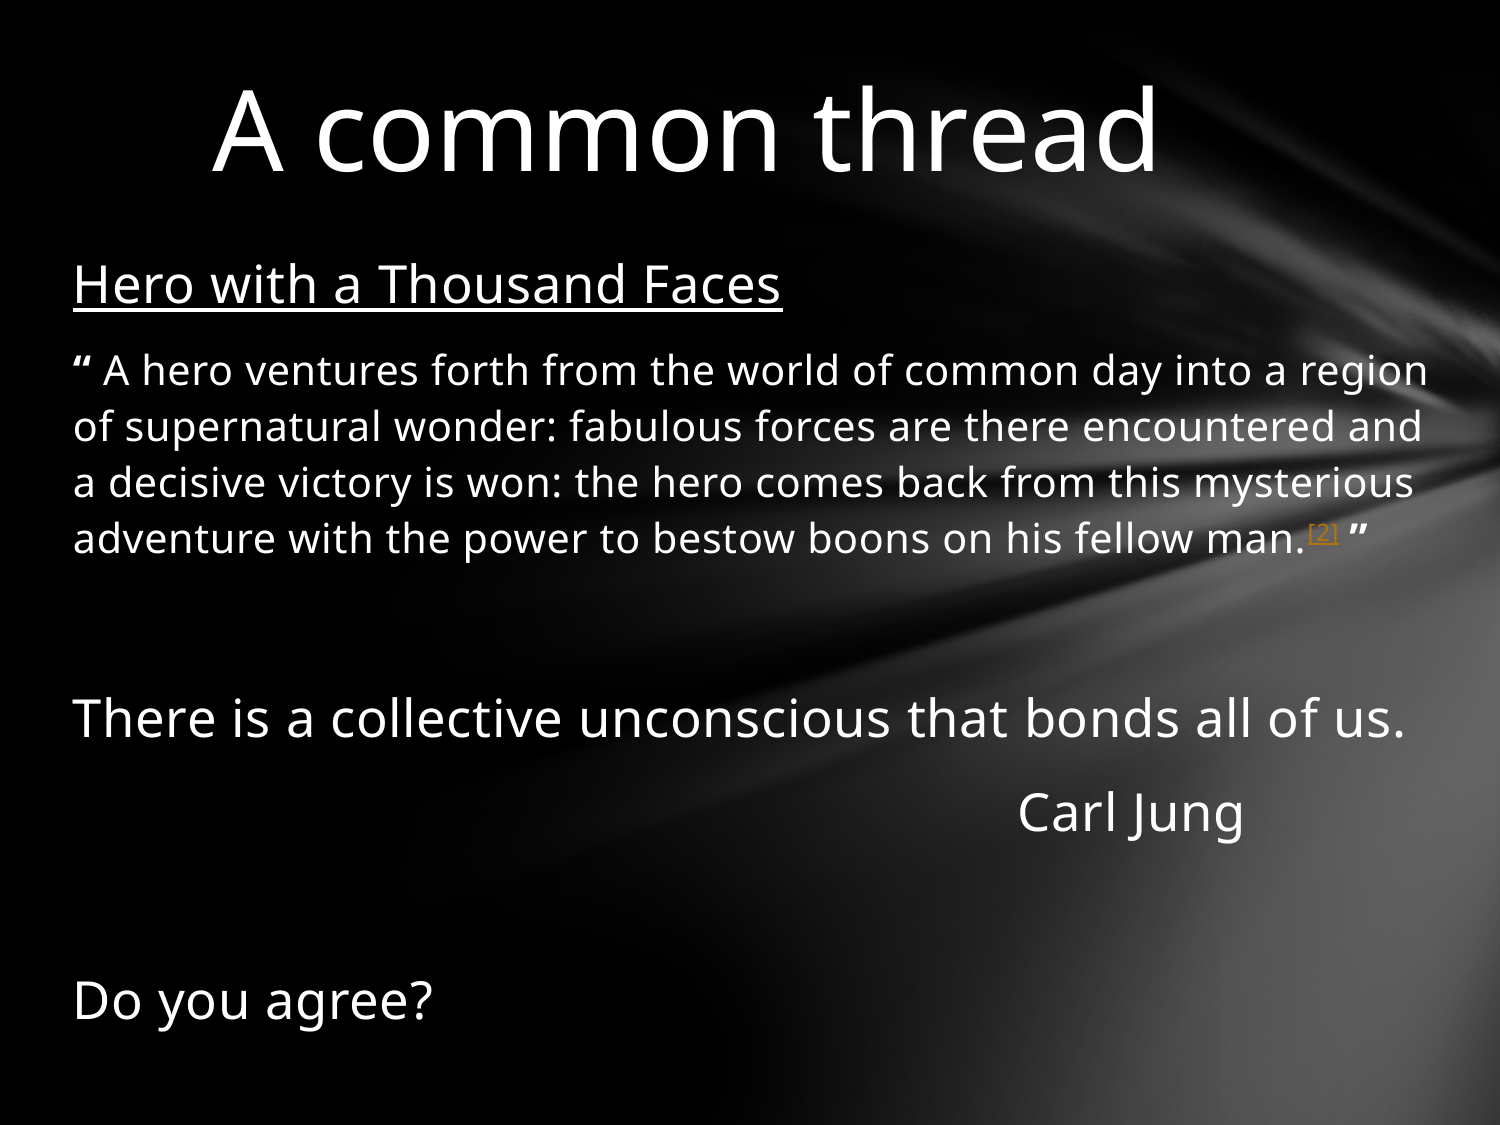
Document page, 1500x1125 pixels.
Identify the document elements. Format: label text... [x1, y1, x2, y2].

list Hero with a Thousand Faces “ A hero ventures forth from the world of common day into a region of supernatural wonder: fabulous forces are there encountered and a decisive victory is won: the hero comes back from this mysterious adventure with the power to bestow boons on his fellow man.[2] ” There is a collective unconscious that bonds all of us. Carl Jung Do you agree? [57, 239, 1475, 1100]
title A common thread [57, 37, 1318, 213]
